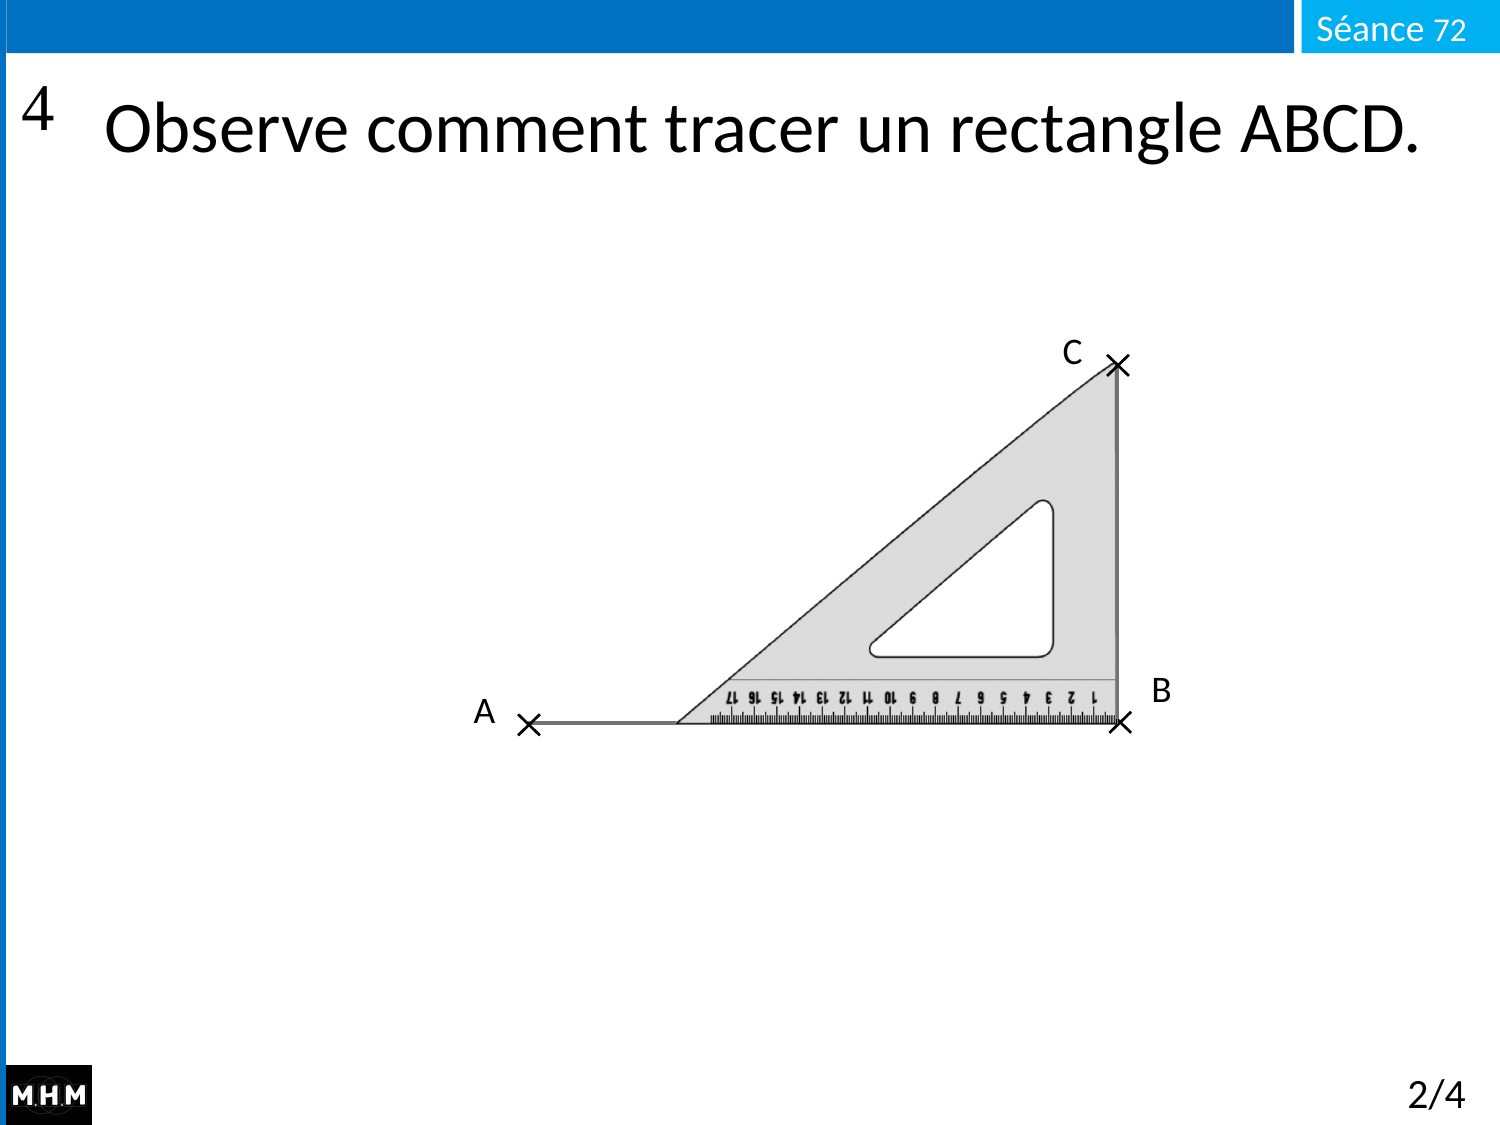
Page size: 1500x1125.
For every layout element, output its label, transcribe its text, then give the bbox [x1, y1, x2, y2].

title Observe comment tracer un rectangle ABCD. [89, 78, 1474, 180]
list 2/4 [1373, 1064, 1500, 1125]
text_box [1099, 657, 1186, 743]
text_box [1047, 319, 1140, 386]
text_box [458, 678, 551, 746]
picture [674, 360, 1118, 724]
picture [6, 1065, 92, 1125]
